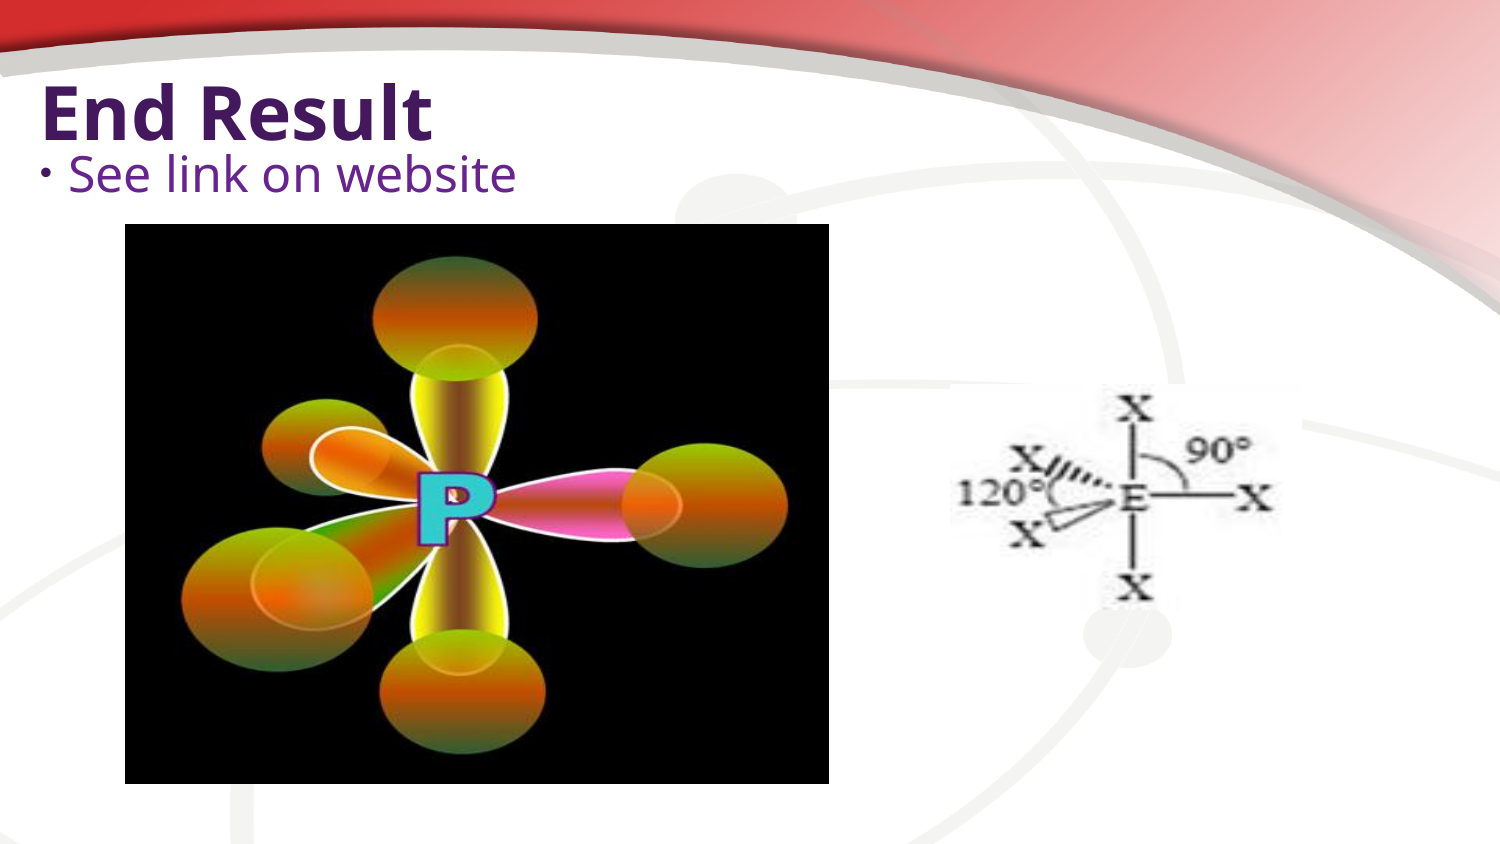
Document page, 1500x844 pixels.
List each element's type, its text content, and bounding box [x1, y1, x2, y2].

title End Result [24, 71, 1338, 150]
list See link on website [24, 134, 1379, 192]
picture [0, 0, 1500, 844]
